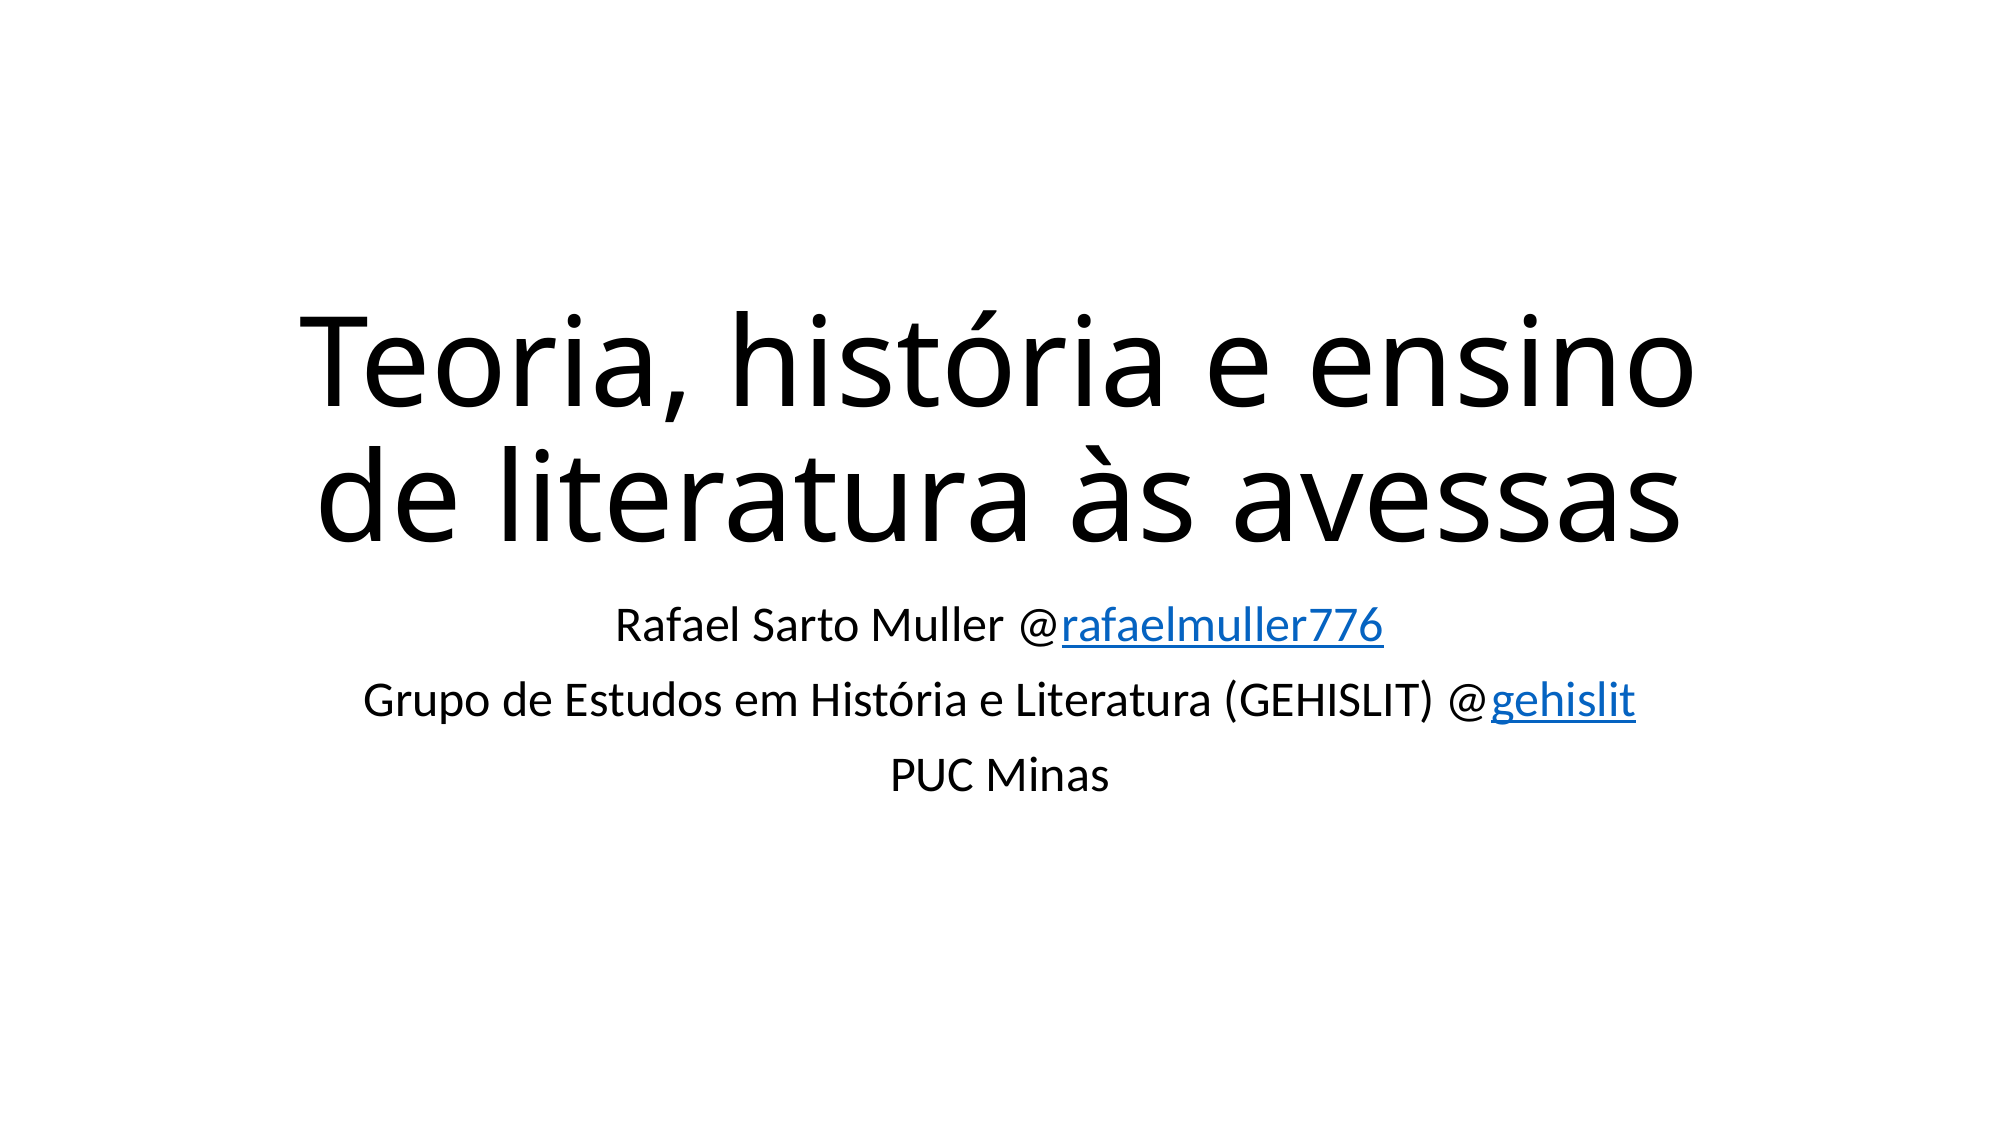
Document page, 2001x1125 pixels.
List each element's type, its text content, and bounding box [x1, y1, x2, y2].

subtitle Rafael Sarto Muller @rafaelmuller776 Grupo de Estudos em História e Literatura (GEHISLIT) @gehislit PUC Minas [249, 590, 1750, 863]
title Teoria, história e ensino de literatura às avessas [249, 184, 1750, 576]
